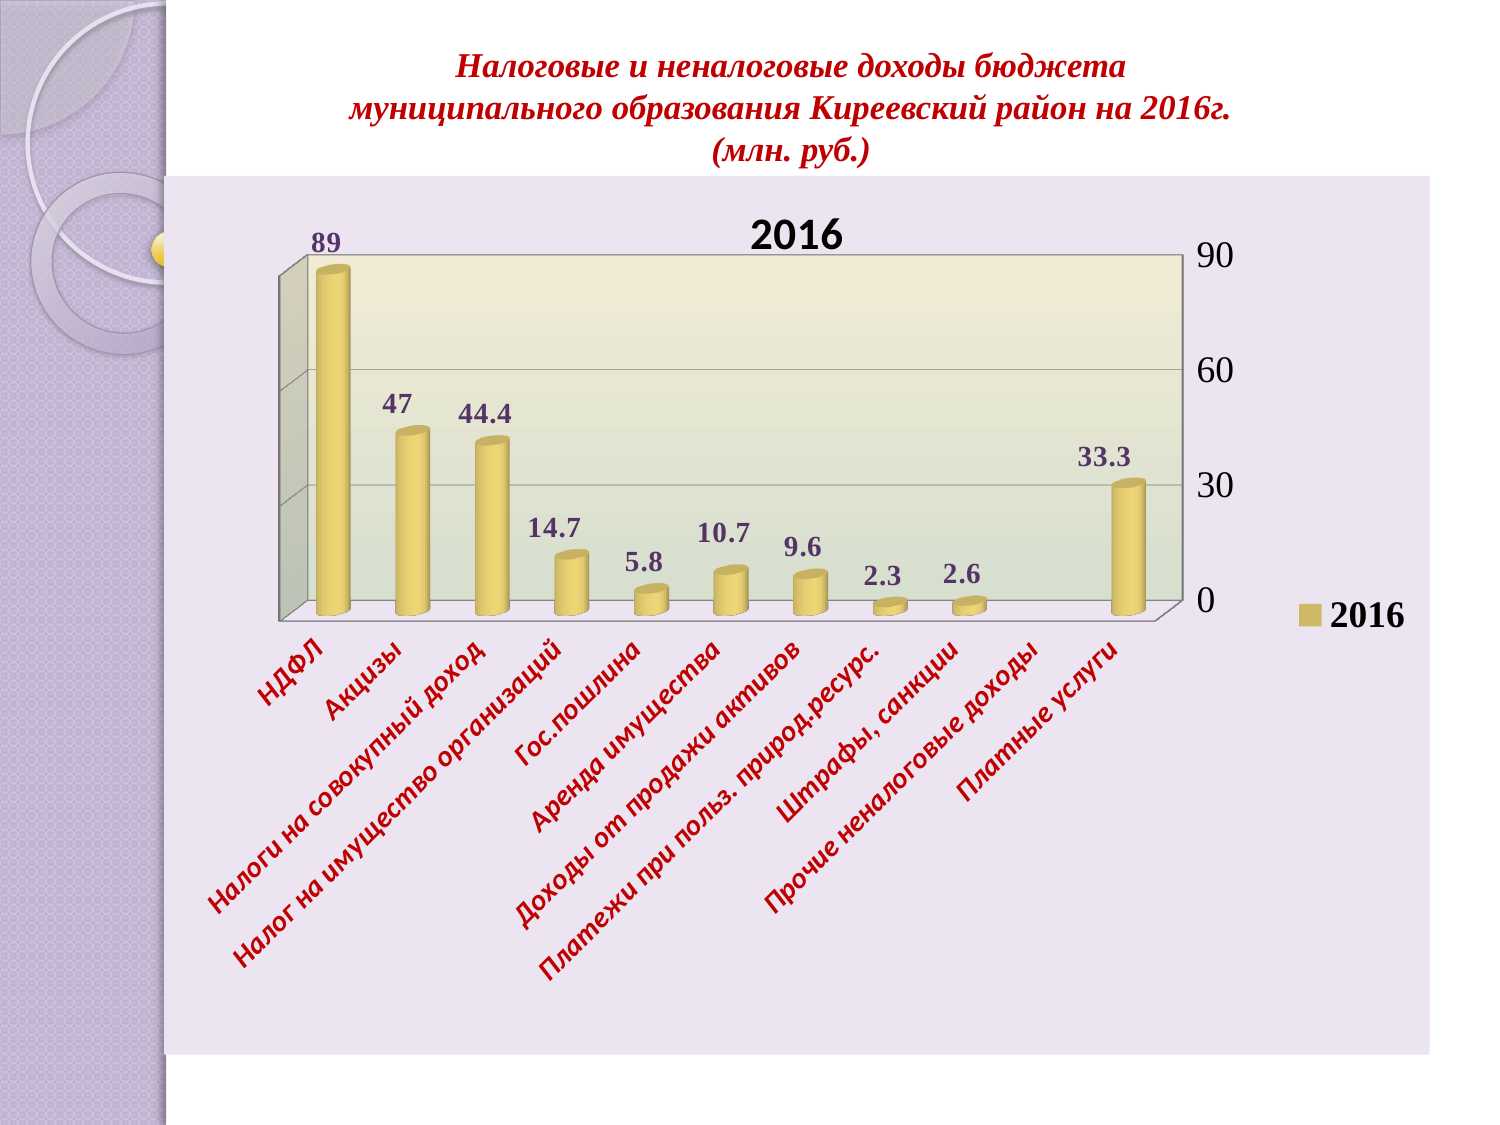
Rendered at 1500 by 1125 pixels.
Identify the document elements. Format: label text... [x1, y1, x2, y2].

chart [163, 175, 1430, 1055]
title Налоговые и неналоговые доходы бюджета муниципального образования Киреевский район на 2016г. (млн. руб.) [175, 35, 1416, 172]
